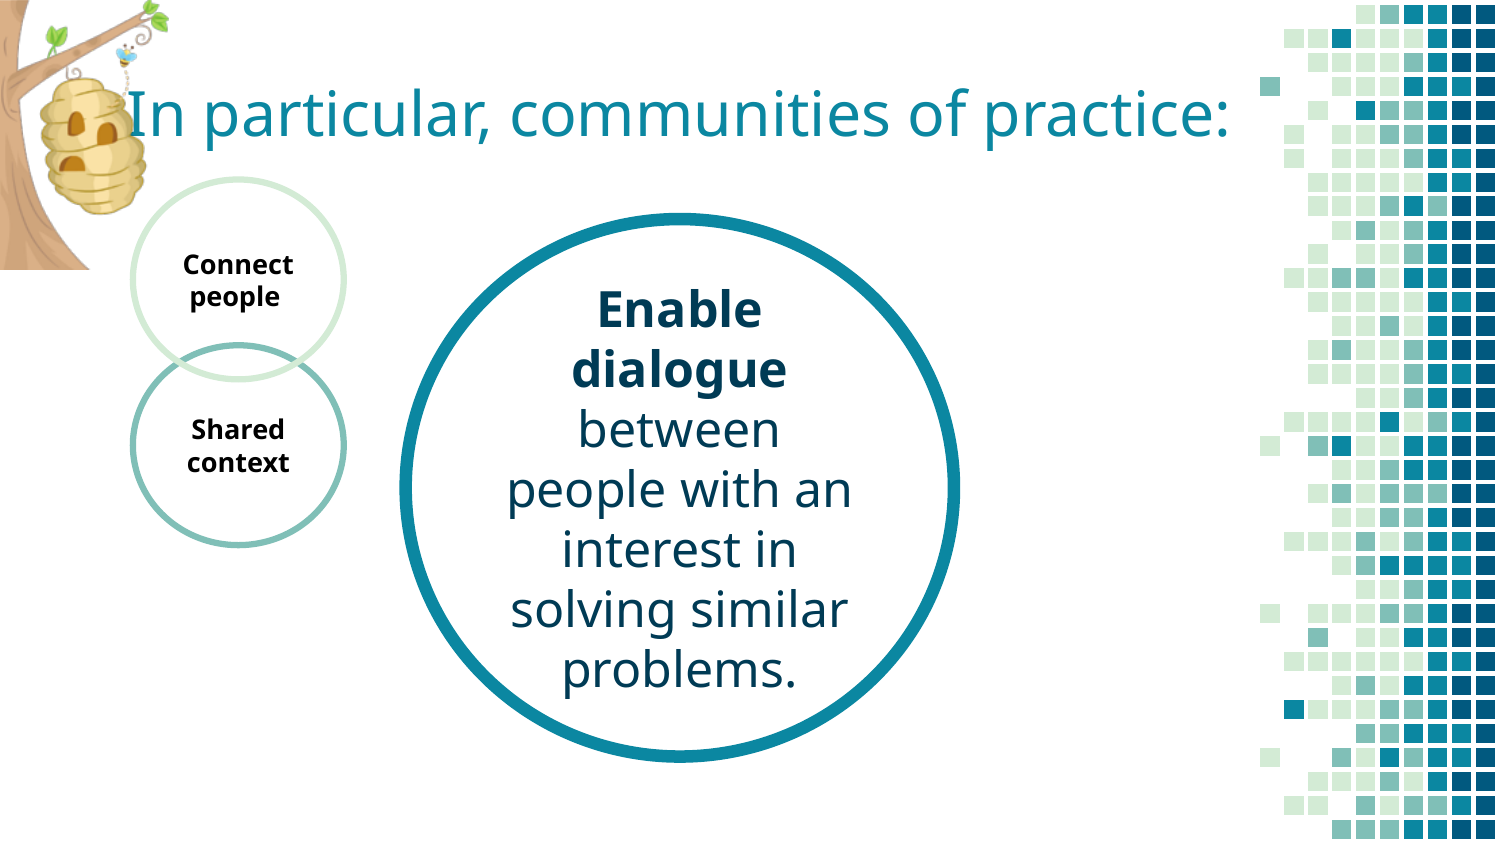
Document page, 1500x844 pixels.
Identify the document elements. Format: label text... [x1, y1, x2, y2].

text_box Shared context [132, 362, 344, 546]
picture [0, 0, 169, 270]
title In particular, communities of practice: [173, 58, 1255, 165]
text_box Enable dialogue between people with an interest in solving similar problems. [405, 219, 954, 757]
text_box Connect people [132, 179, 344, 380]
